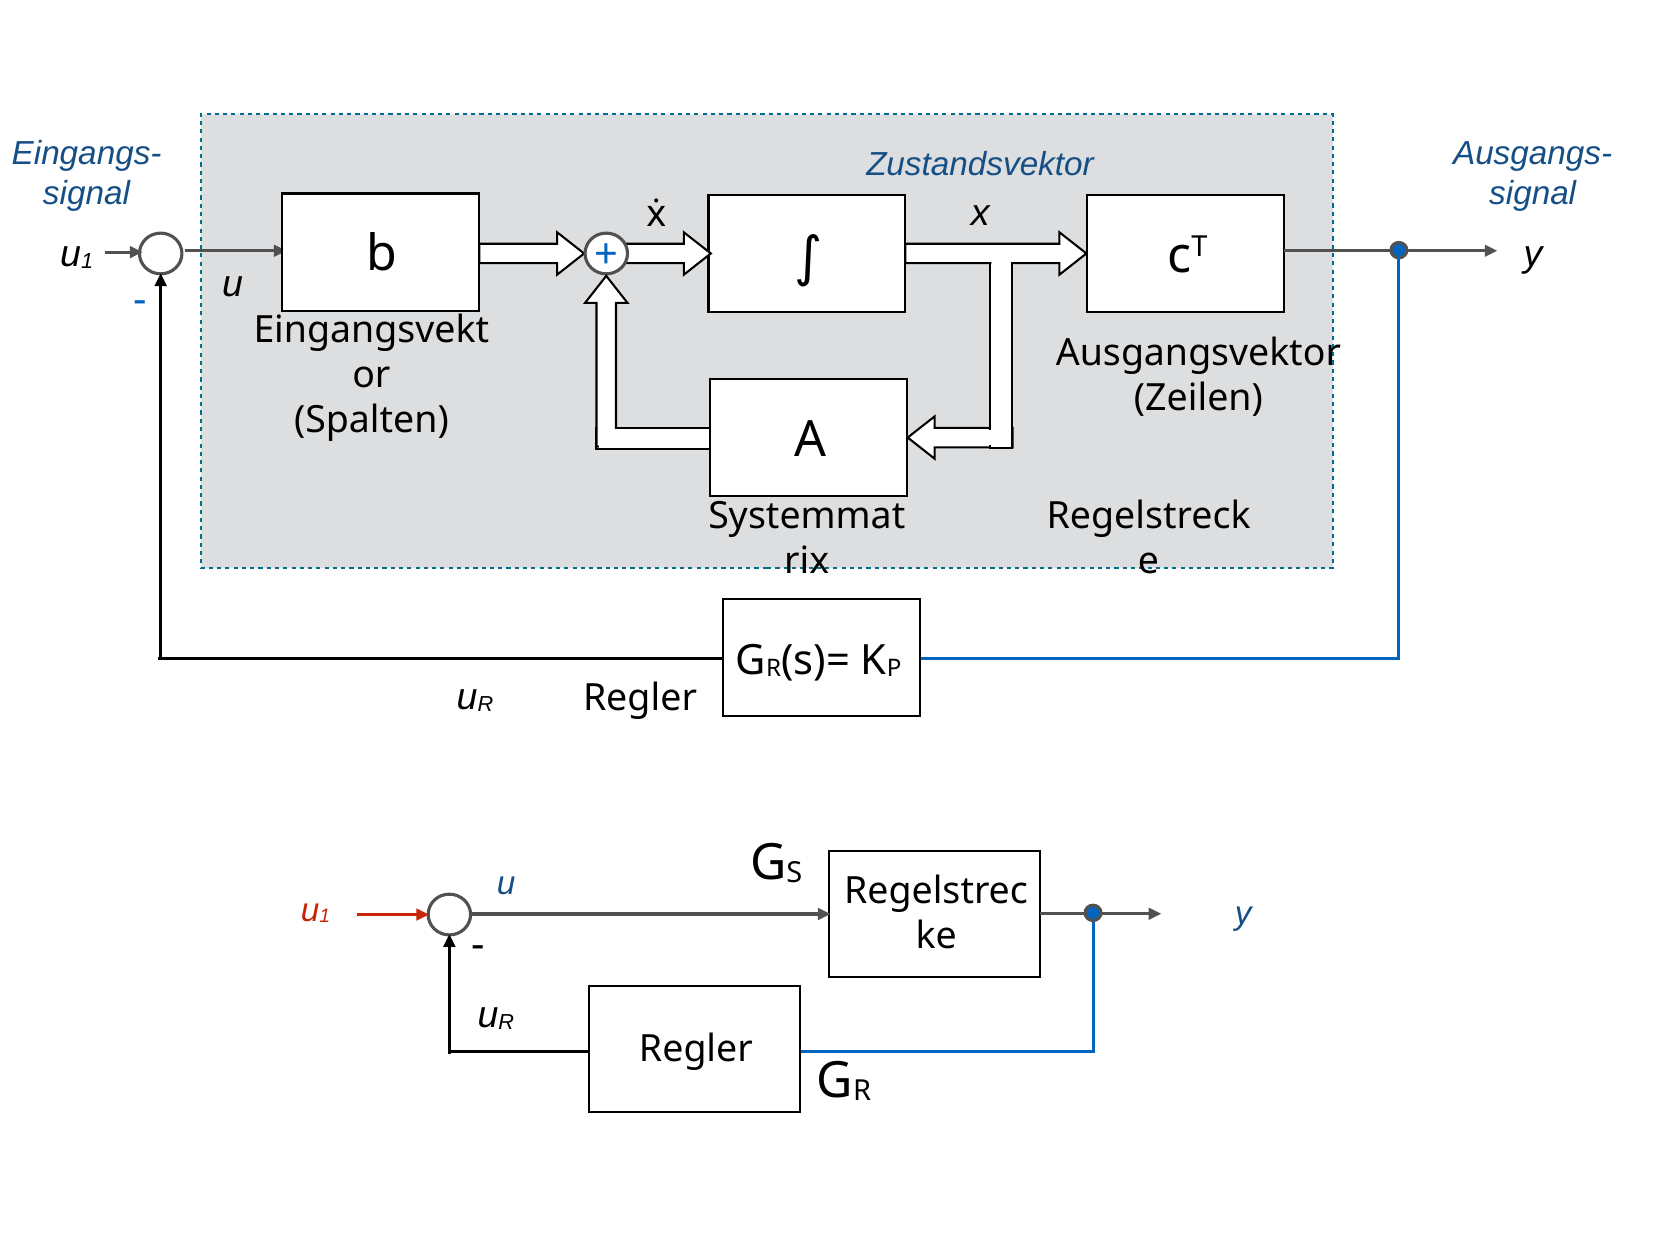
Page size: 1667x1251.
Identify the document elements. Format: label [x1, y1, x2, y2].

text_box [273, 823, 1280, 1115]
text_box [0, 114, 1651, 732]
